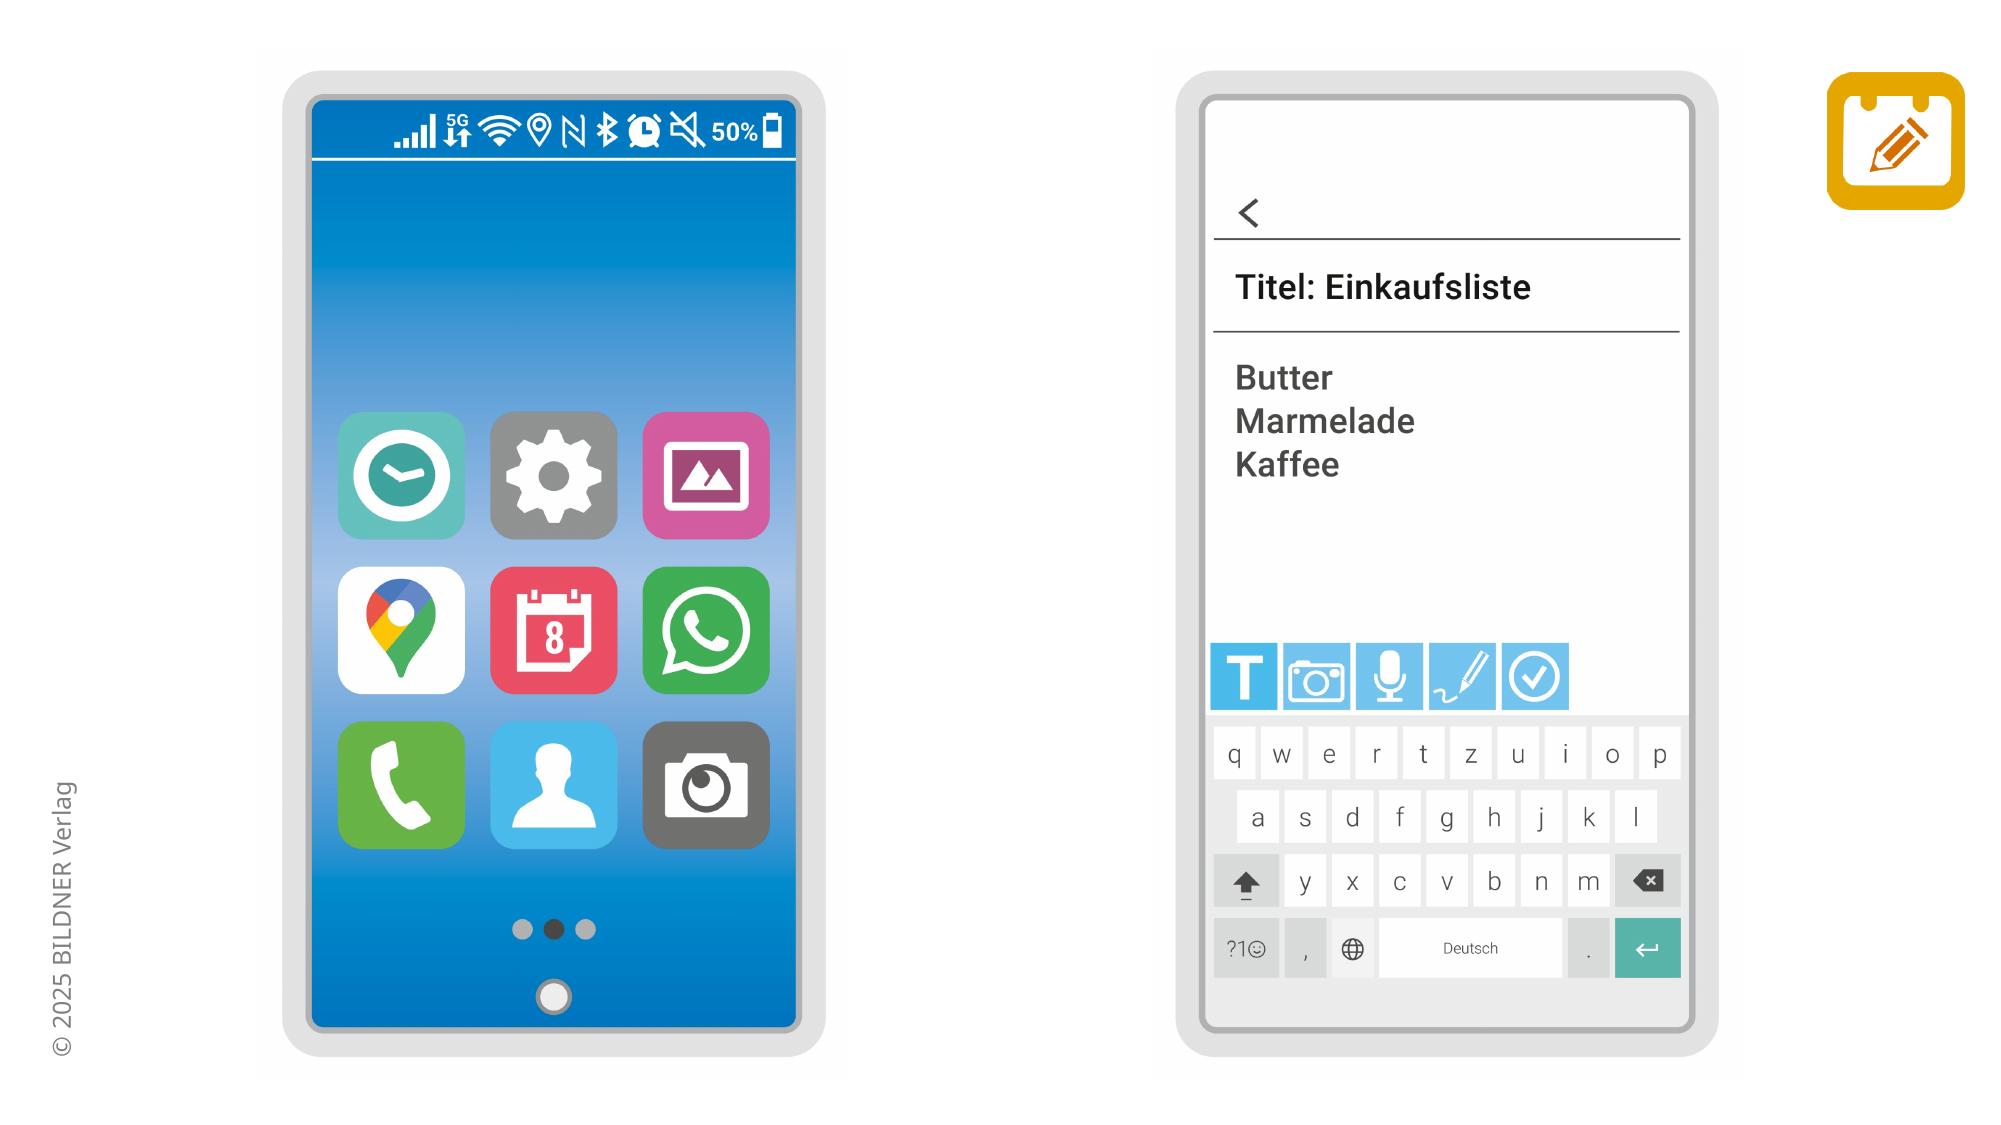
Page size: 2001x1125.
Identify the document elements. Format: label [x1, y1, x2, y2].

picture [254, 43, 853, 1084]
picture [1827, 72, 1965, 210]
picture [1147, 43, 1746, 1084]
